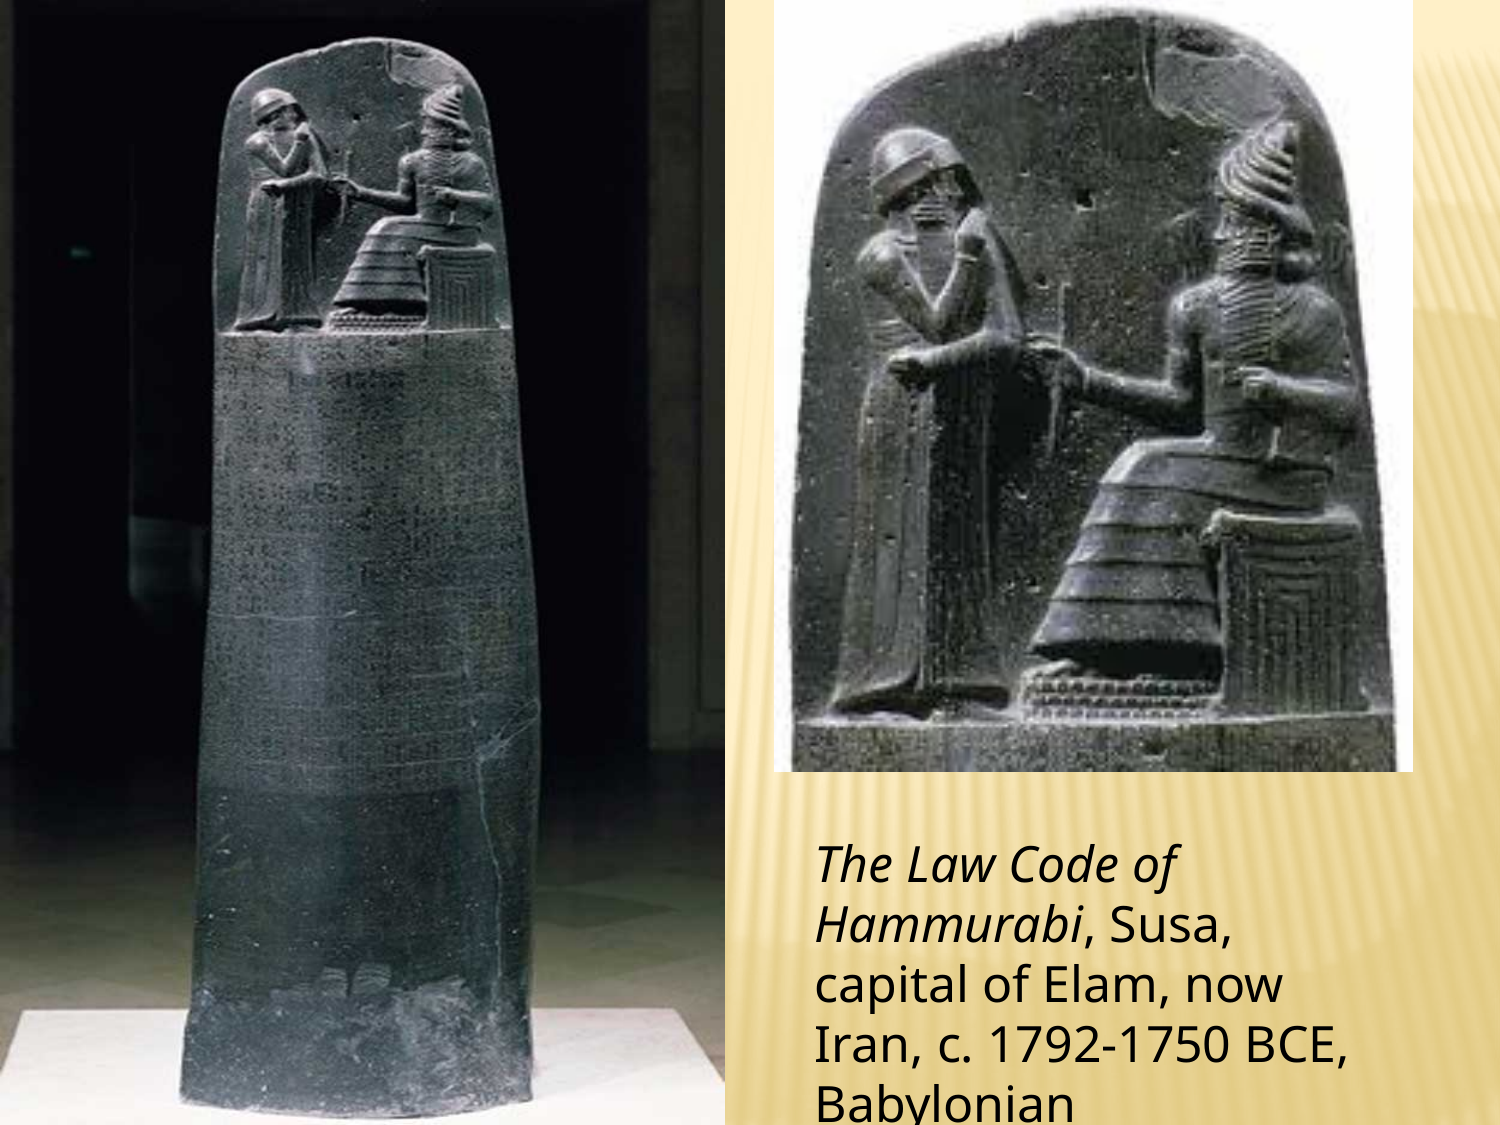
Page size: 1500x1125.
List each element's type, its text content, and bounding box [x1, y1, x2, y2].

text_box The Law Code of Hammurabi, Susa, capital of Elam, now Iran, c. 1792-1750 BCE, Babylonian [799, 824, 1413, 1125]
picture [774, 0, 1413, 773]
picture [0, 0, 726, 1125]
